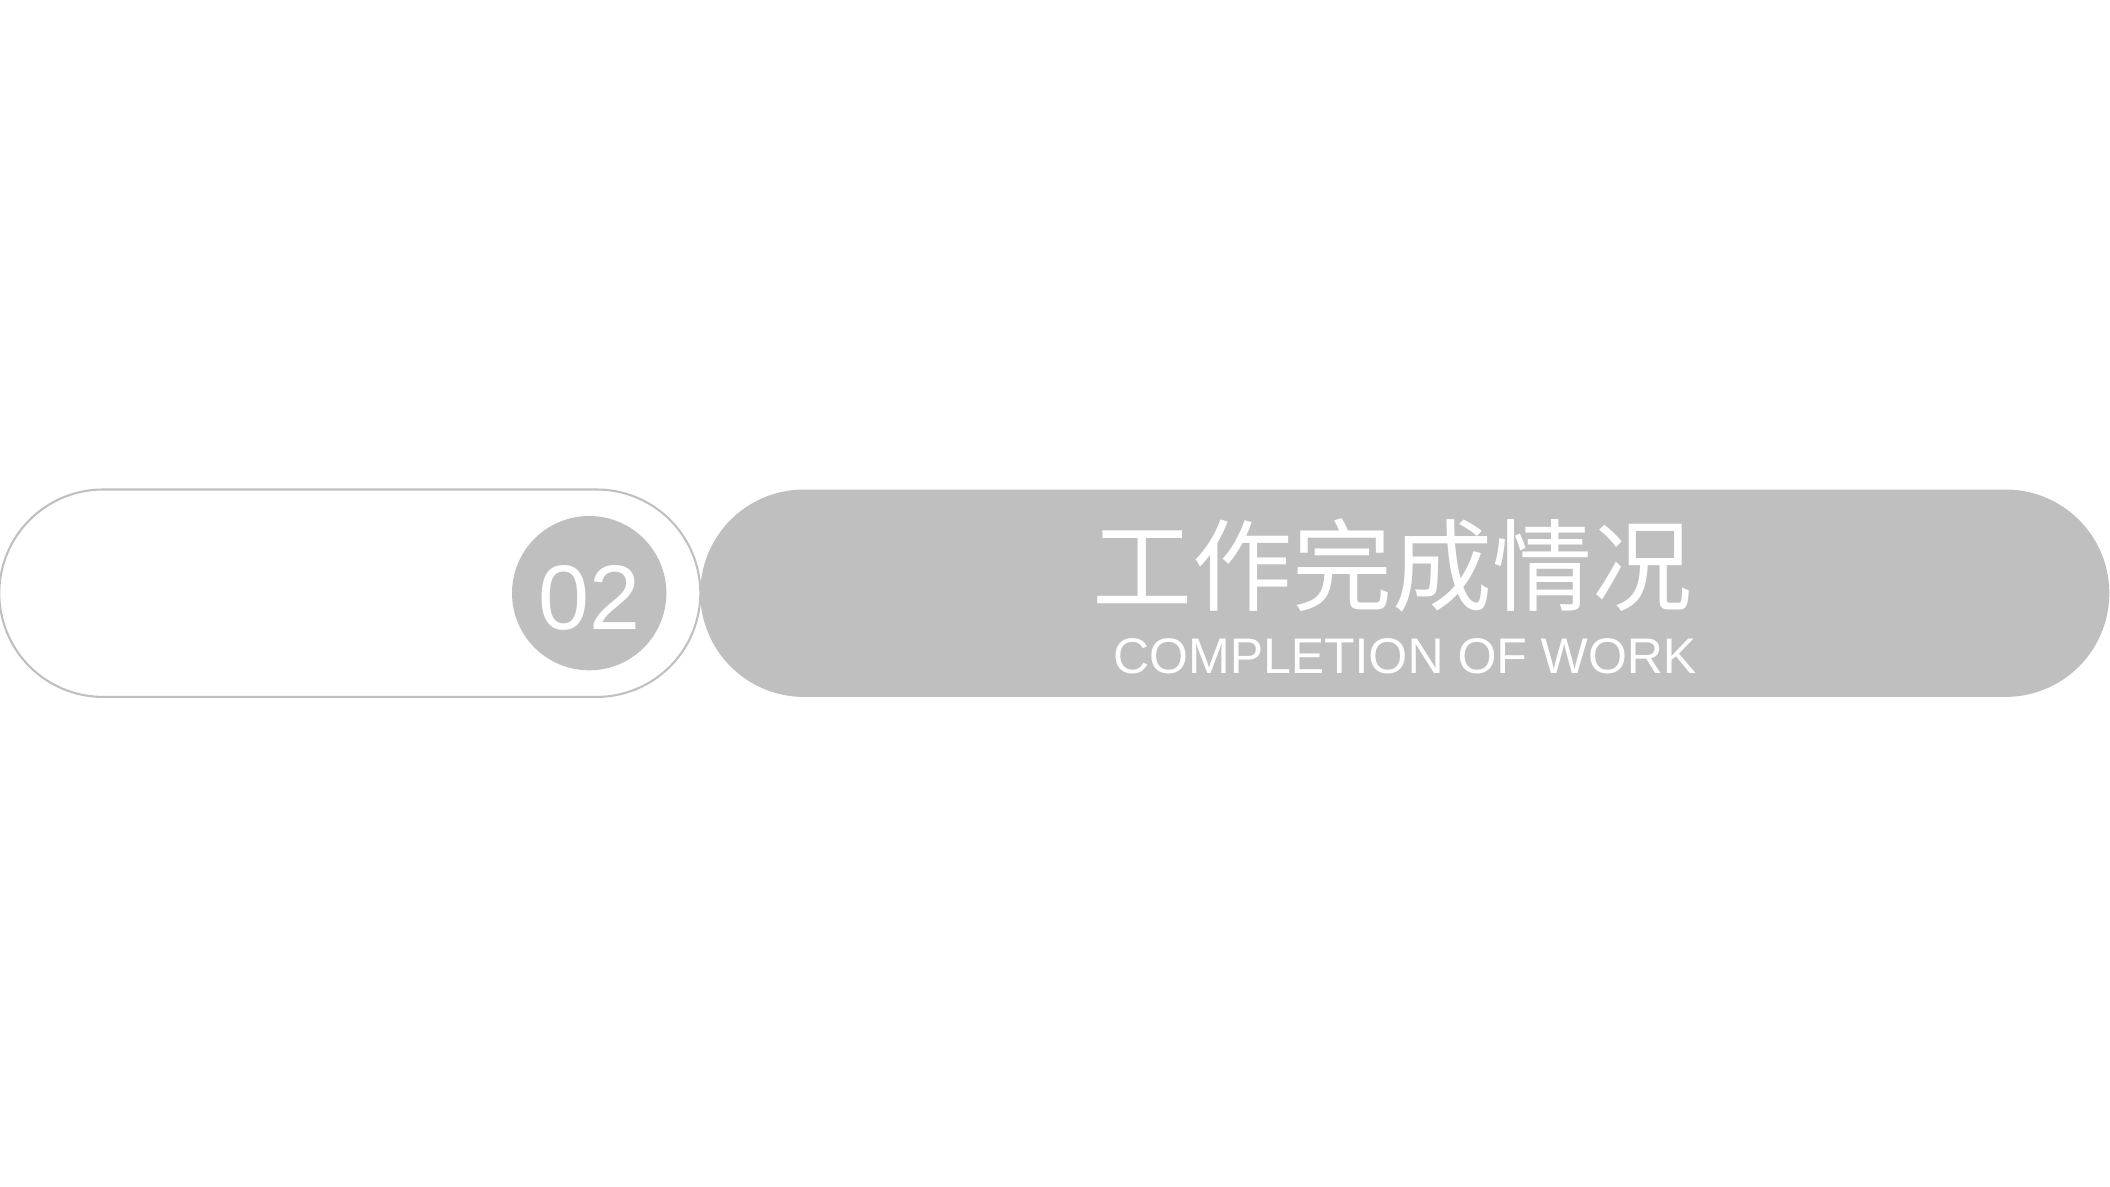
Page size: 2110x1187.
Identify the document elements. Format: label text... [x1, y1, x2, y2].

text_box [0, 488, 700, 698]
text_box 02 [510, 514, 668, 672]
text_box [699, 488, 2110, 698]
